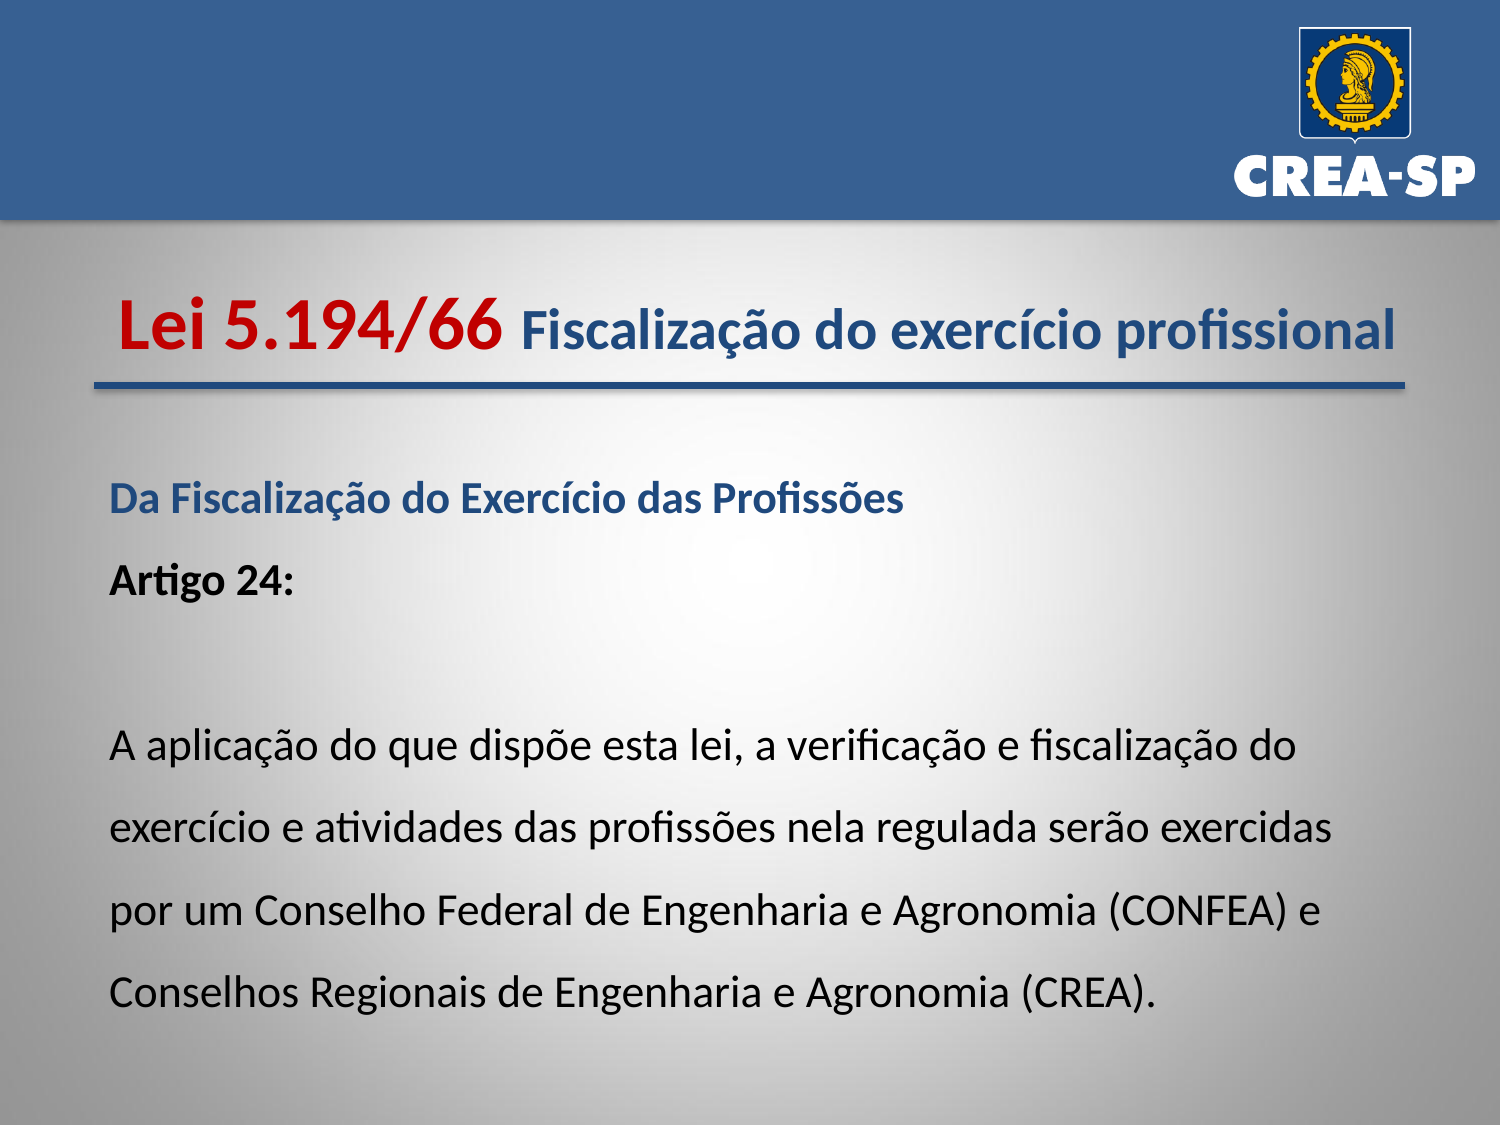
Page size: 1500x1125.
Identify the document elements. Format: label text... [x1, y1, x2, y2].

text_box Lei 5.194/66 Fiscalização do exercício profissional [100, 267, 1412, 372]
text_box Da Fiscalização do Exercício das Profissões Artigo 24: A aplicação do que dispõe esta lei, a verificação e fiscalização do exercício e atividades das profissões nela regulada serão exercidas por um Conselho Federal de Engenharia e Agronomia (CONFEA) e Conselhos Regionais de Engenharia e Agronomia (CREA). [94, 432, 1376, 1025]
picture [0, 220, 1500, 1125]
picture [1234, 27, 1475, 197]
